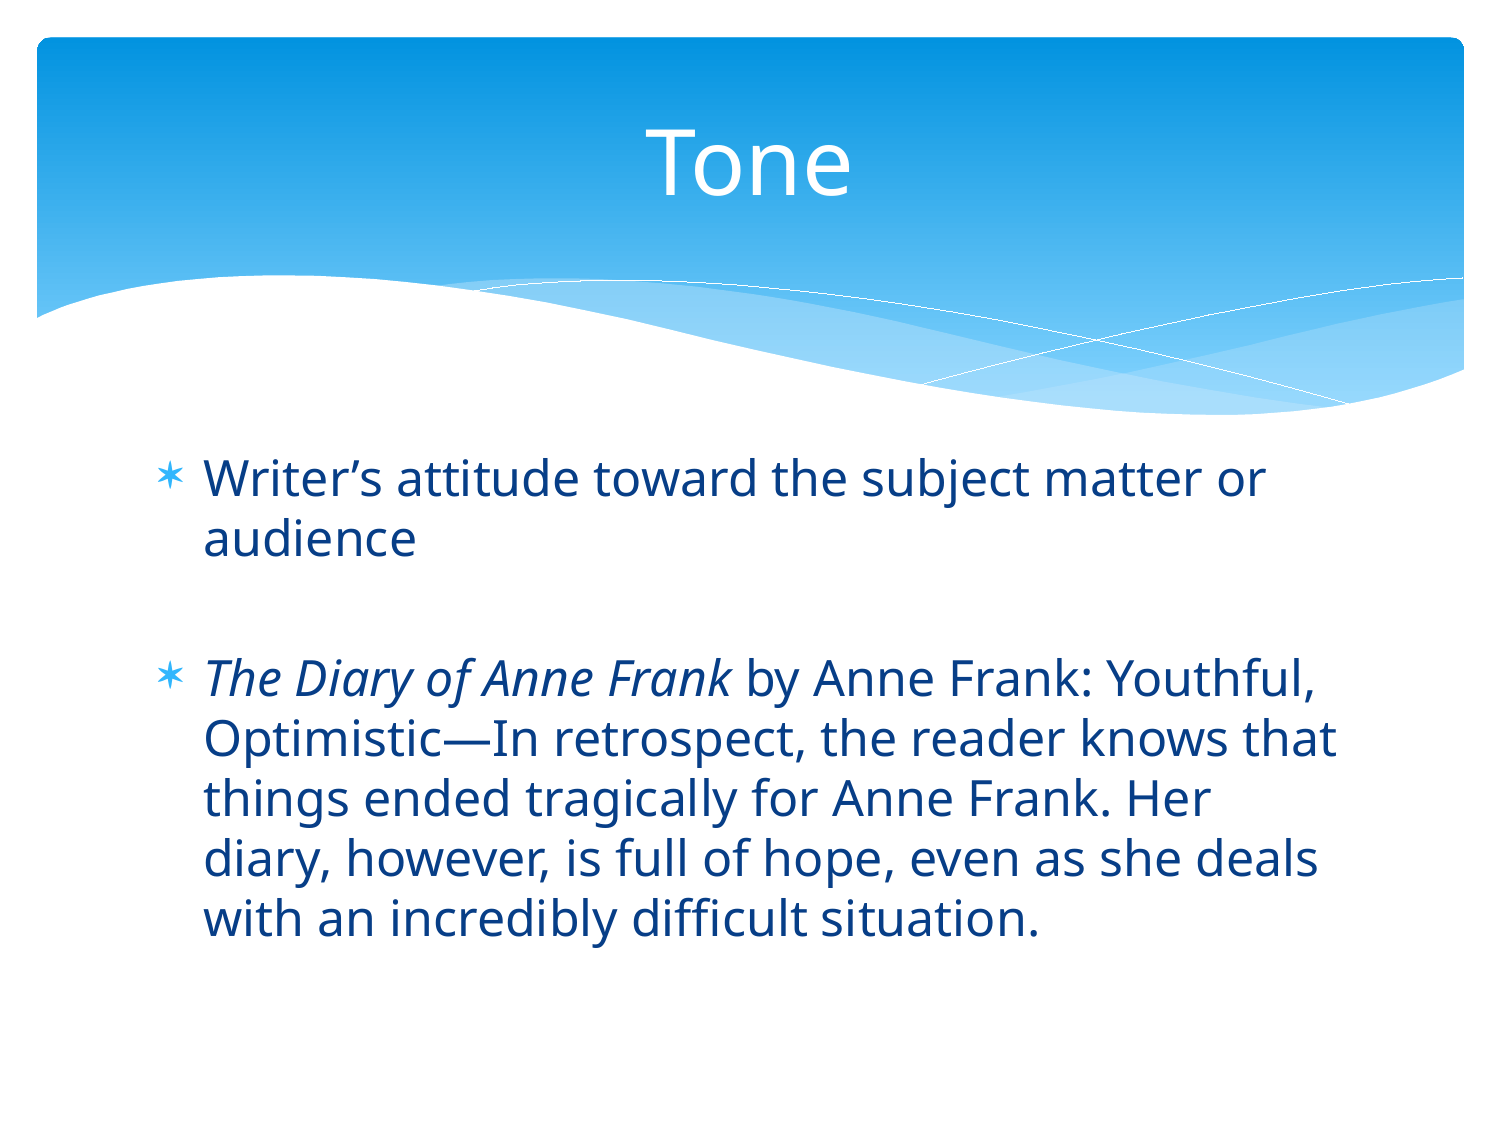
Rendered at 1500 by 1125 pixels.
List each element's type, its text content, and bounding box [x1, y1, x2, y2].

list Writer’s attitude toward the subject matter or audience The Diary of Anne Frank by Anne Frank: Youthful, Optimistic—In retrospect, the reader knows that things ended tragically for Anne Frank. Her diary, however, is full of hope, even as she deals with an incredibly difficult situation. [143, 438, 1359, 1005]
title Tone [75, 55, 1425, 261]
